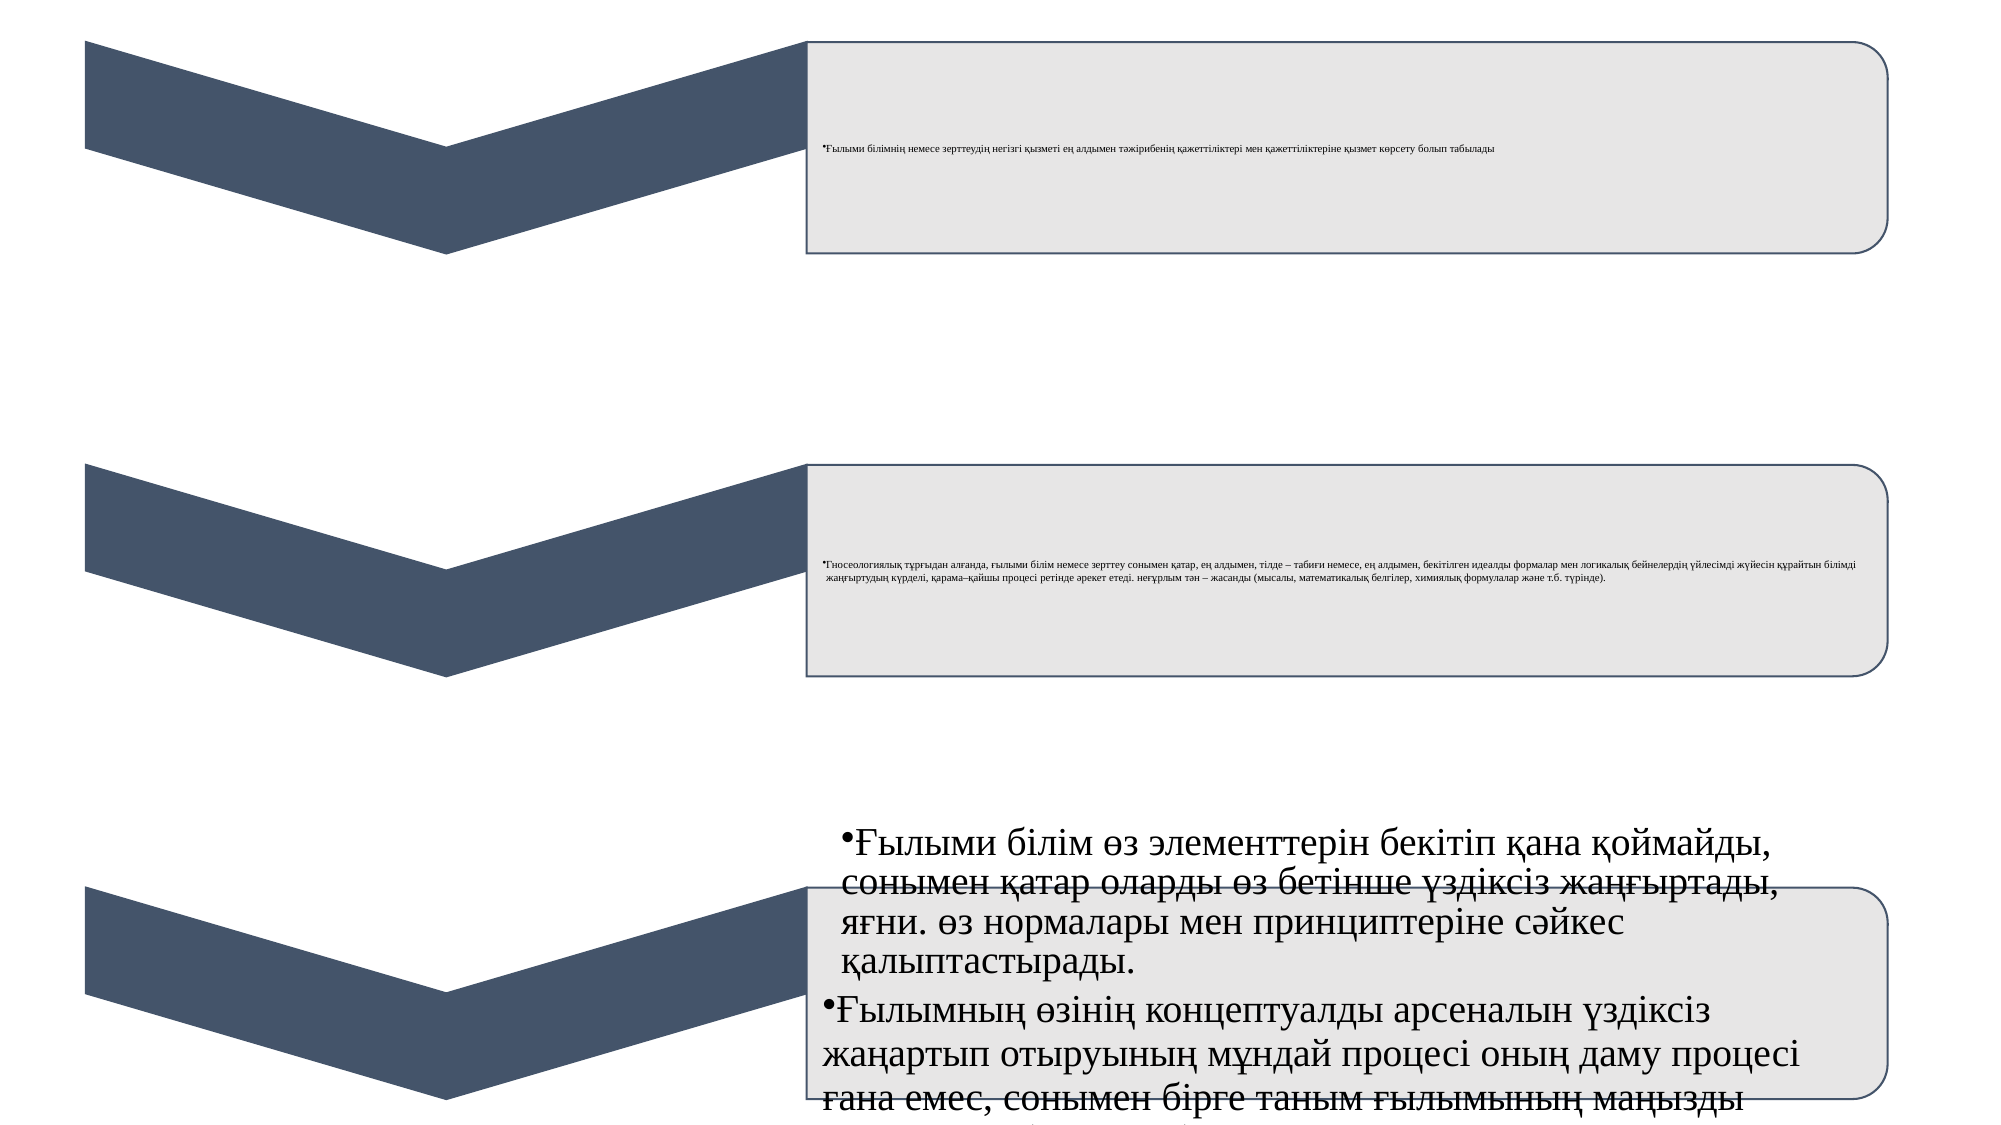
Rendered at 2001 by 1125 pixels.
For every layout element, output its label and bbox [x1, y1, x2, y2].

list [85, 42, 1888, 1100]
